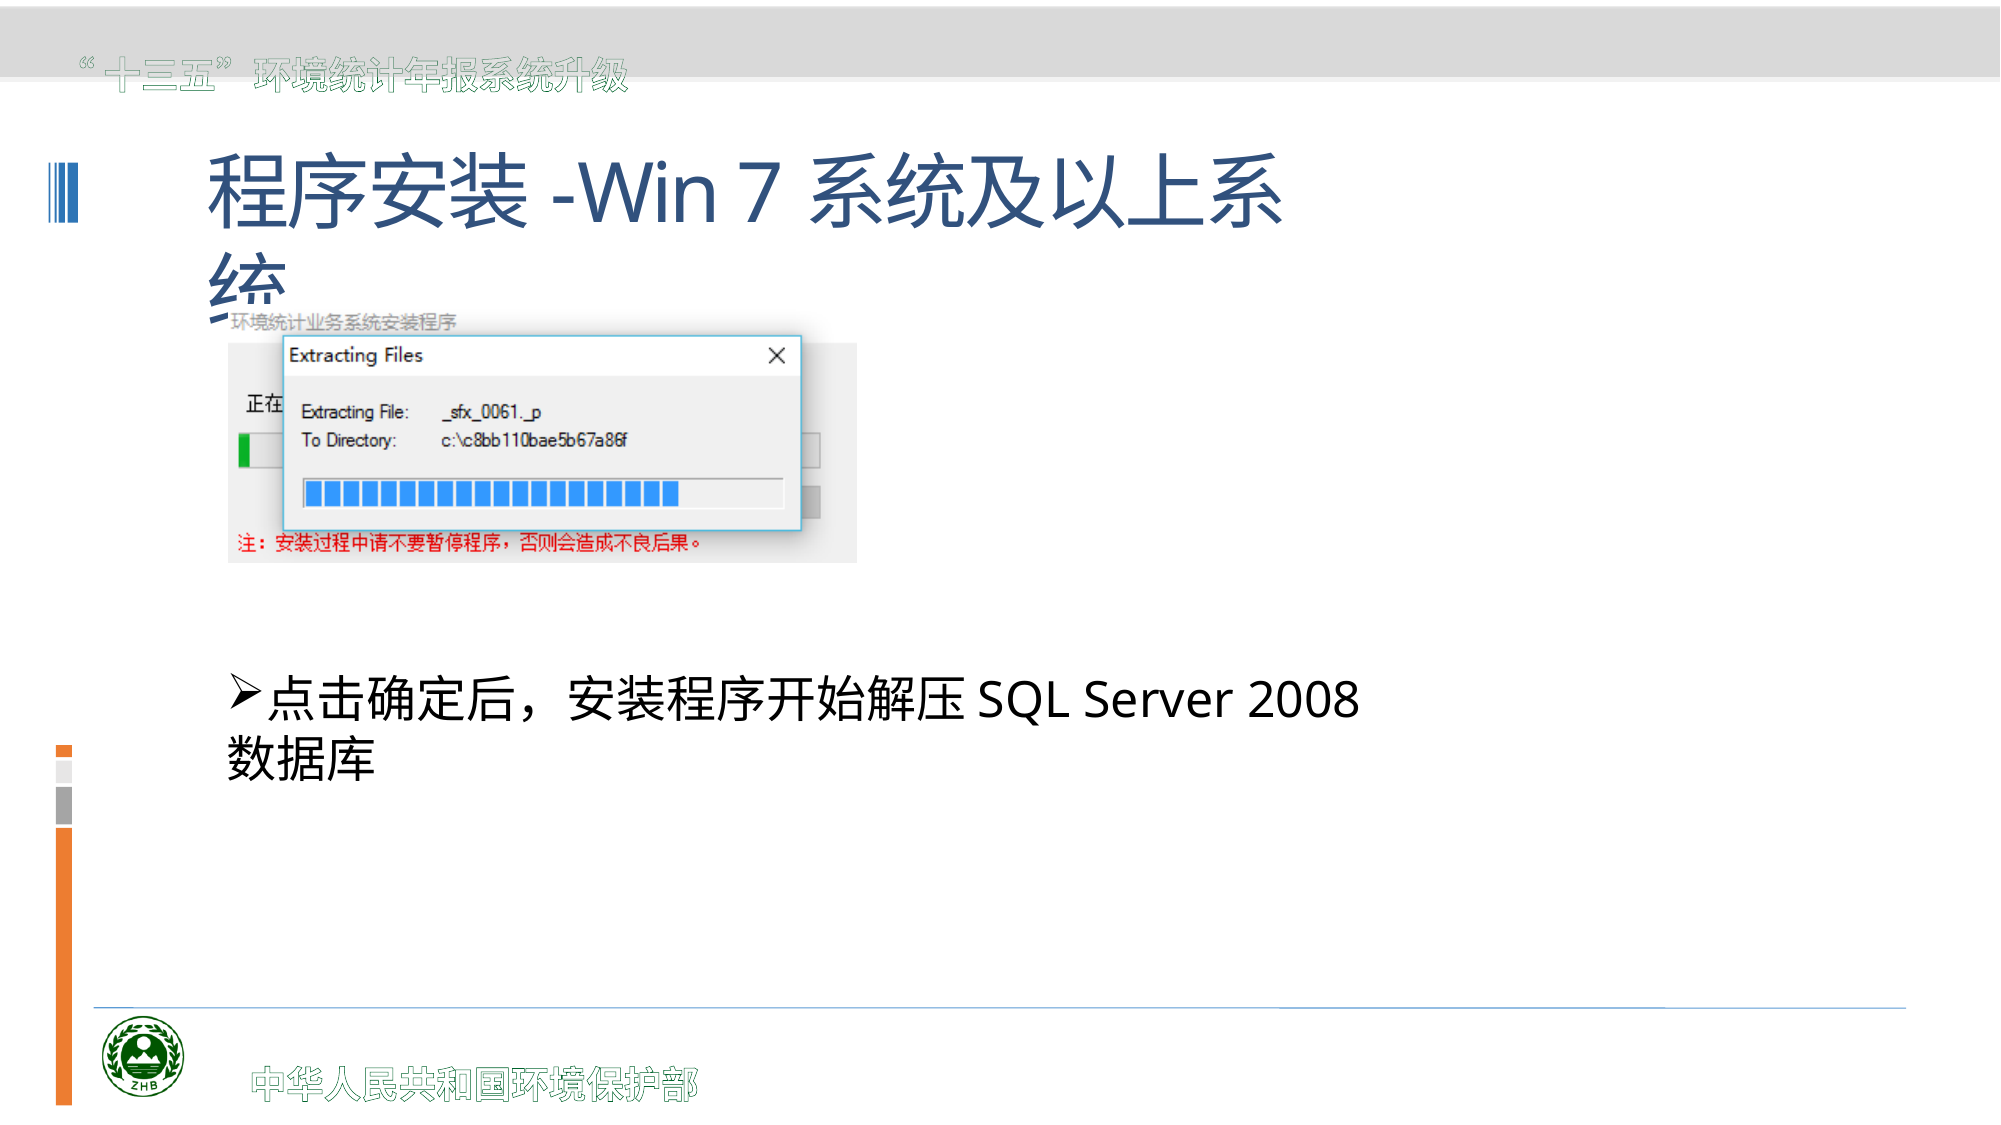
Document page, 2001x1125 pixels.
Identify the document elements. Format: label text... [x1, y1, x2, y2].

picture [228, 304, 857, 563]
text_box 点击确定后，安装程序开始解压SQL Server 2008数据库 [211, 660, 1397, 795]
text_box 程序安装-Win 7系统及以上系统 [192, 131, 1377, 261]
picture [93, 1007, 188, 1106]
